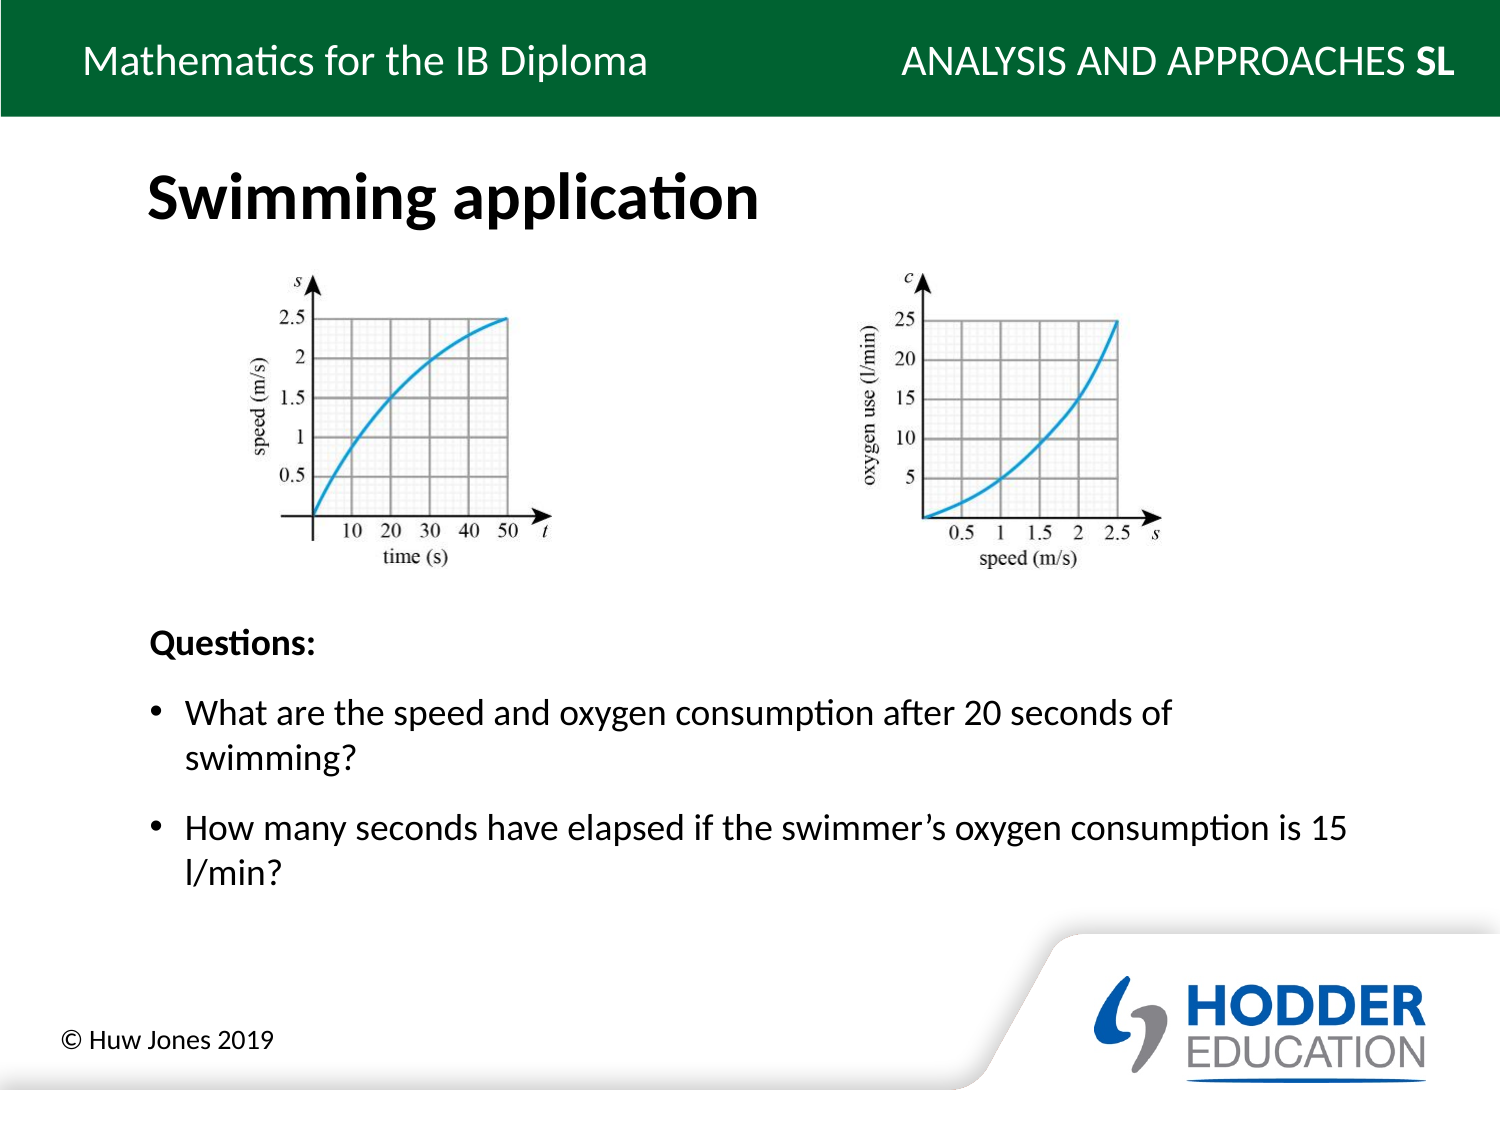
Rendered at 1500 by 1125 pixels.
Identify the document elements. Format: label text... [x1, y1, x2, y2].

picture [247, 269, 552, 569]
text_box Swimming application [147, 152, 1272, 233]
picture [856, 265, 1162, 571]
text_box Questions: What are the speed and oxygen consumption after 20 seconds of swimming? How many seconds have elapsed if the swimmer’s oxygen consumption is 15 l/min? [149, 617, 1351, 893]
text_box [0, 898, 1500, 1125]
text_box Mathematics for the IB Diploma ANALYSIS AND APPROACHES SL [0, 0, 1500, 118]
